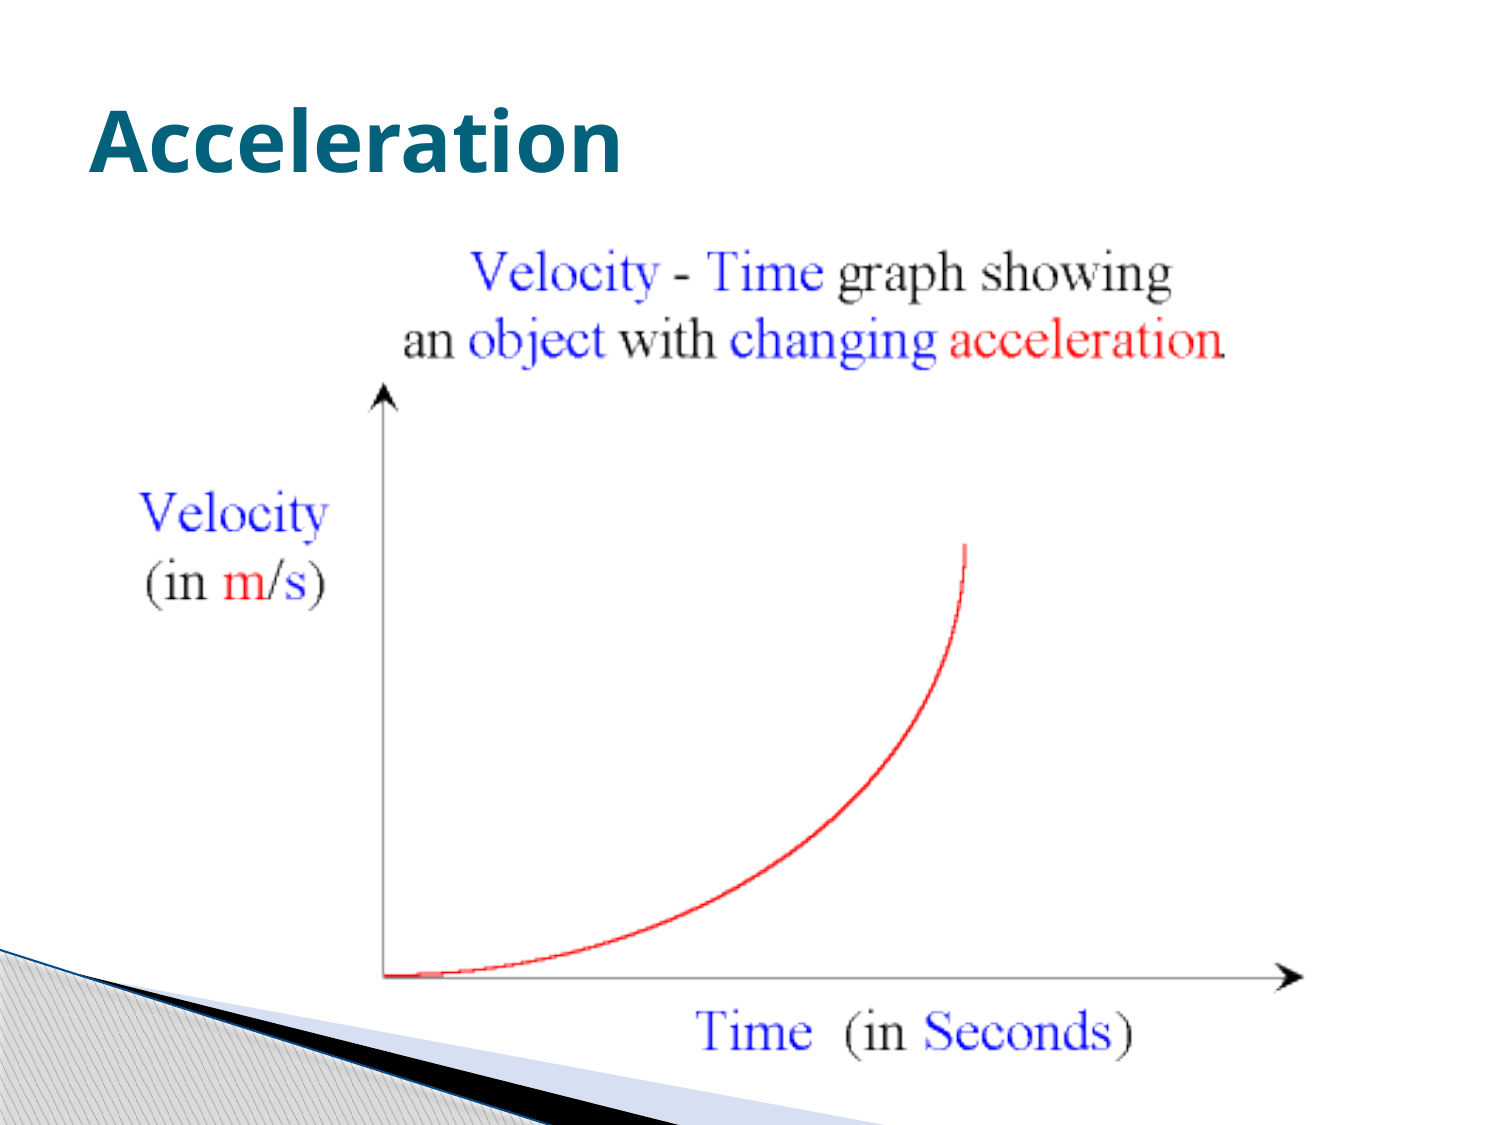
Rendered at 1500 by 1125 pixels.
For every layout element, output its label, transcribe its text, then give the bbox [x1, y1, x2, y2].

title Acceleration [75, 45, 1425, 233]
picture [124, 224, 1342, 1075]
